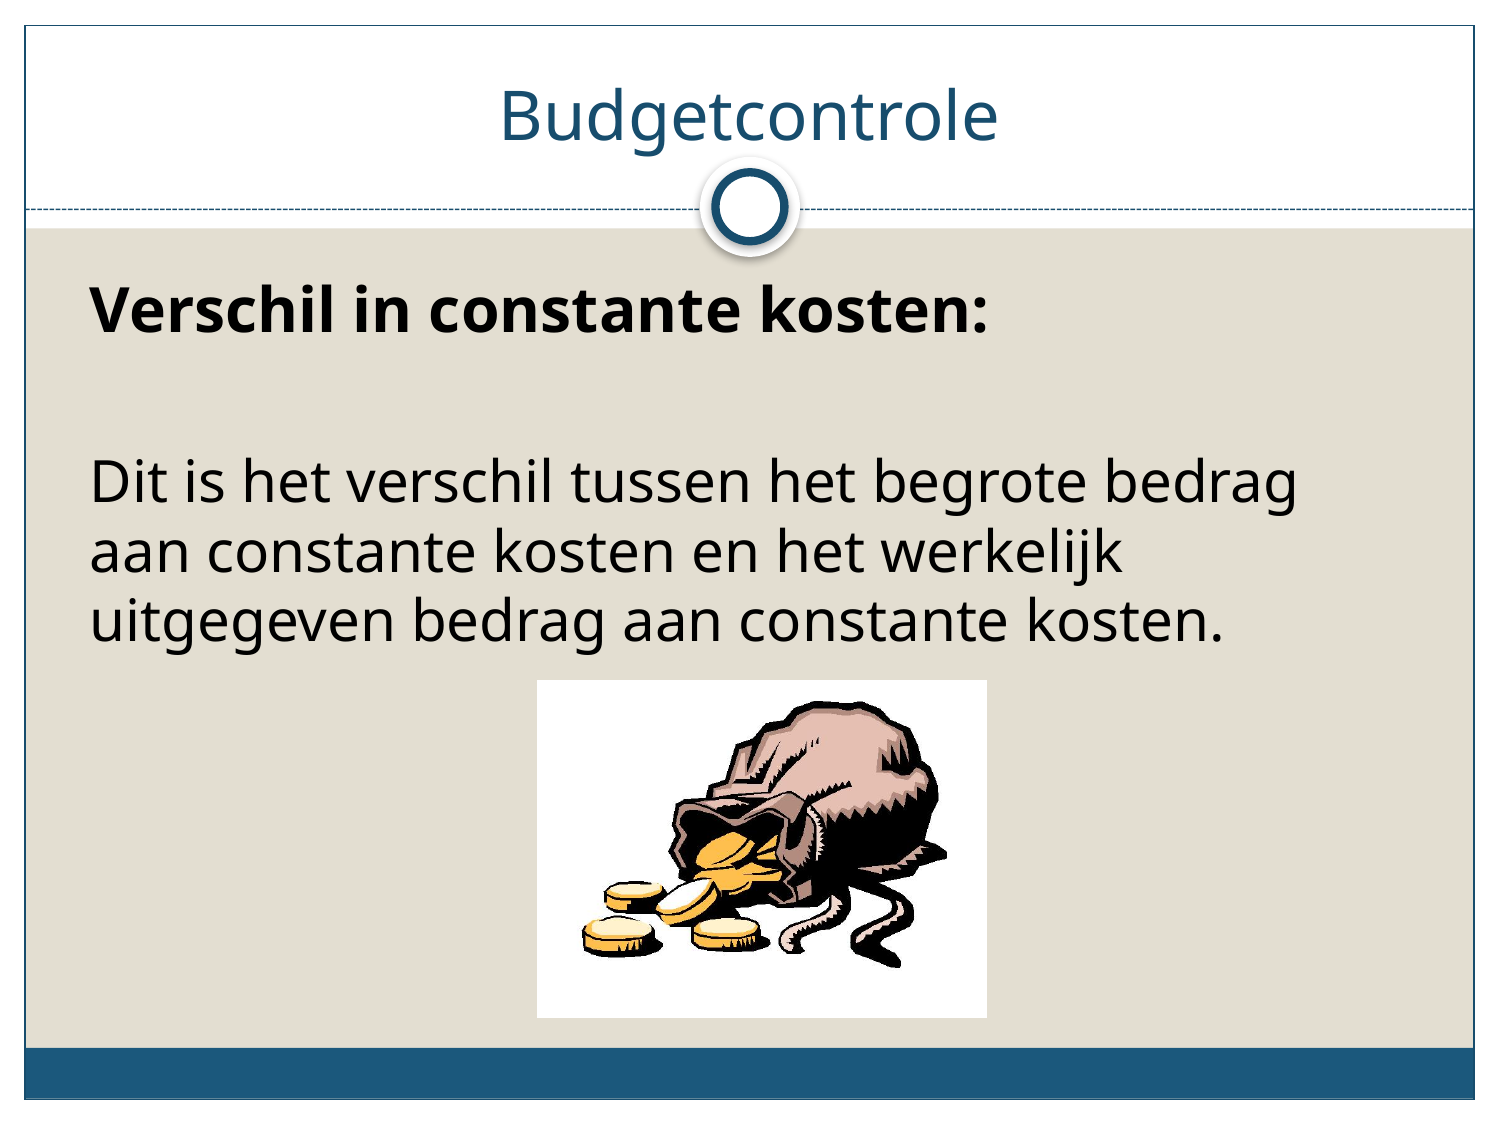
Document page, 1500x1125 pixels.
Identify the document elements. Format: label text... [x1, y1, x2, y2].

text_box [99, 70, 1450, 258]
picture [537, 680, 987, 1018]
list Verschil in constante kosten: Dit is het verschil tussen het begrote bedrag aan constante kosten en het werkelijk uitgegeven bedrag aan constante kosten. [75, 262, 1425, 1059]
title Budgetcontrole [49, 37, 1450, 162]
